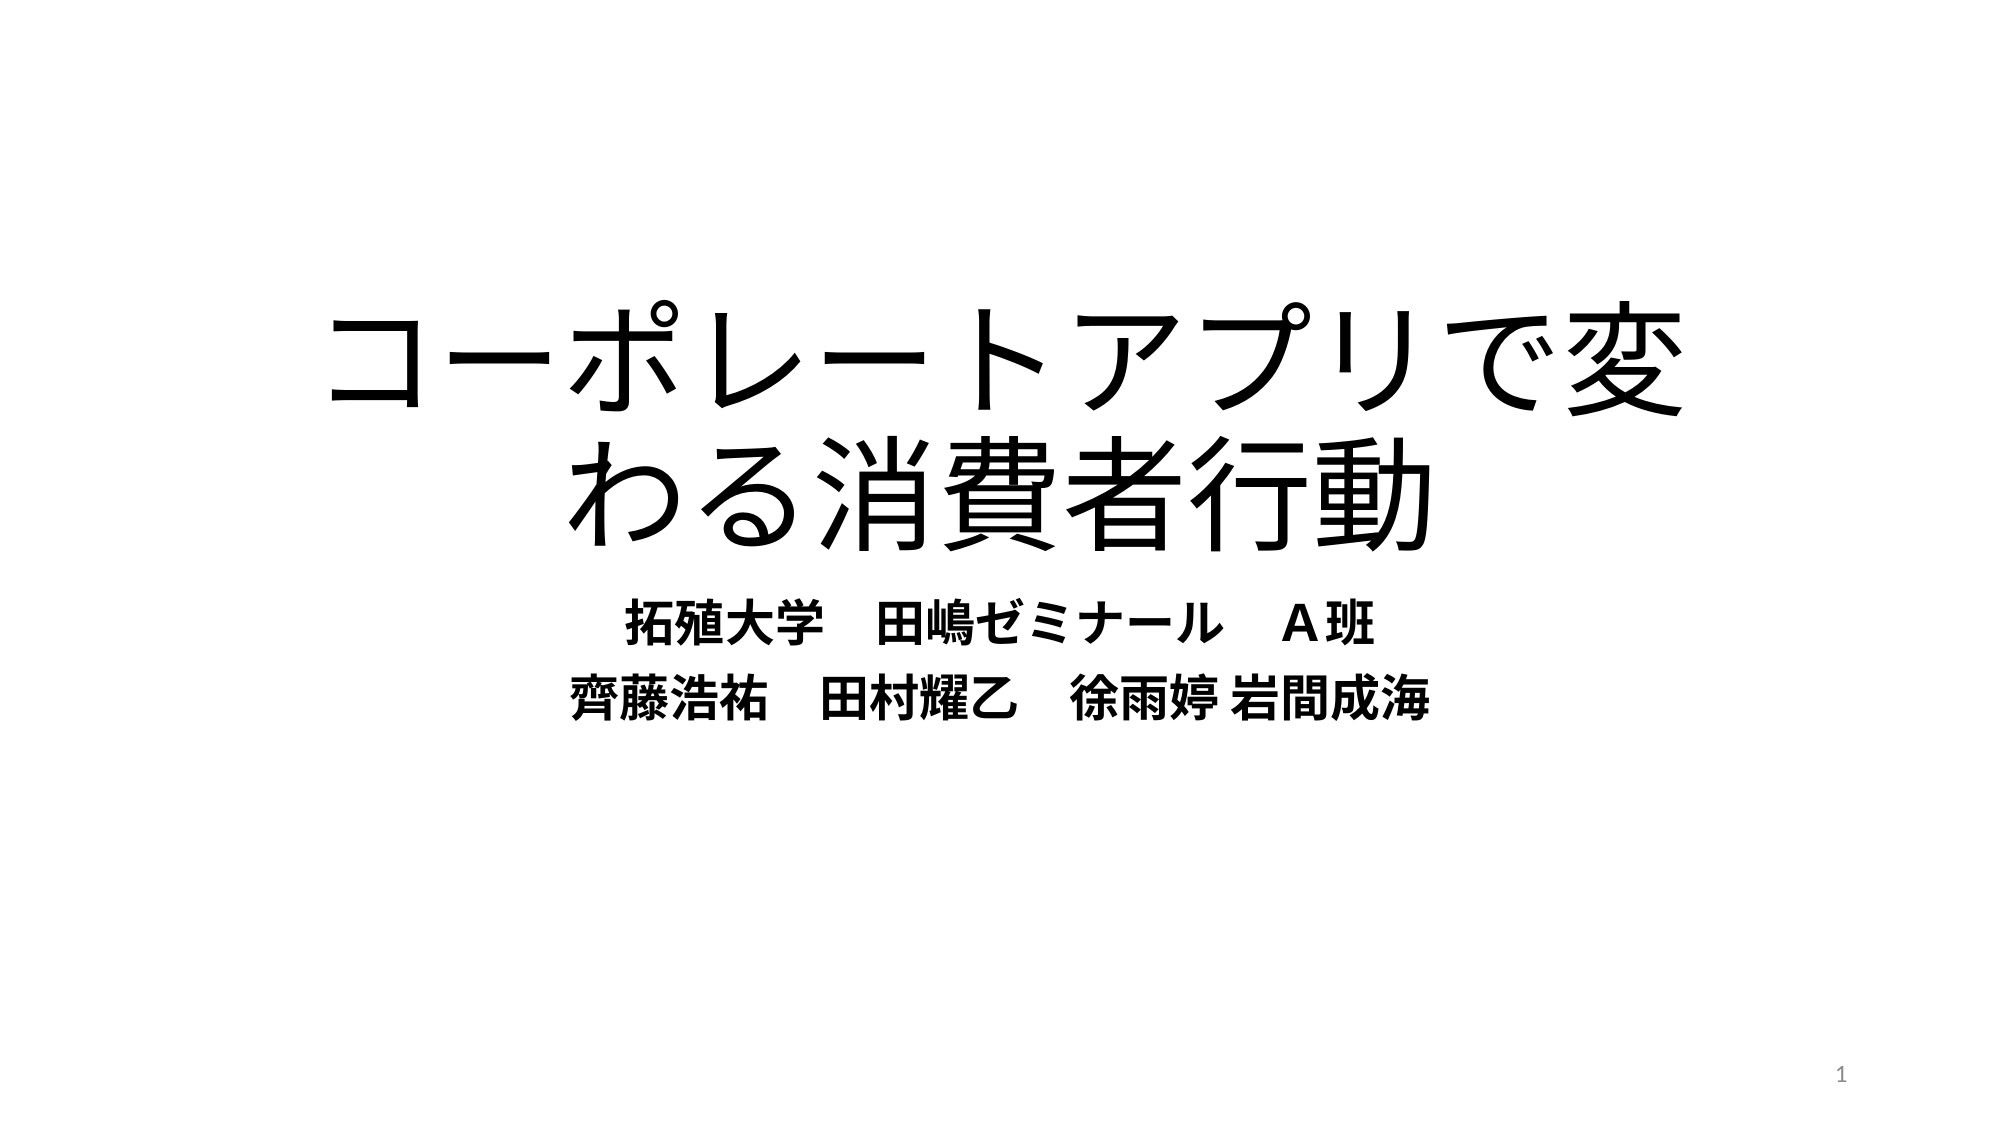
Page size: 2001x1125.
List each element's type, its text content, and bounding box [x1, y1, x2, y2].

subtitle 拓殖大学 田嶋ゼミナール Ａ班 齊藤浩祐 田村耀乙 徐雨婷 岩間成海 [249, 590, 1750, 863]
title コーポレートアプリで変わる消費者行動 [249, 184, 1750, 576]
slide_number 1 [1412, 1042, 1863, 1103]
